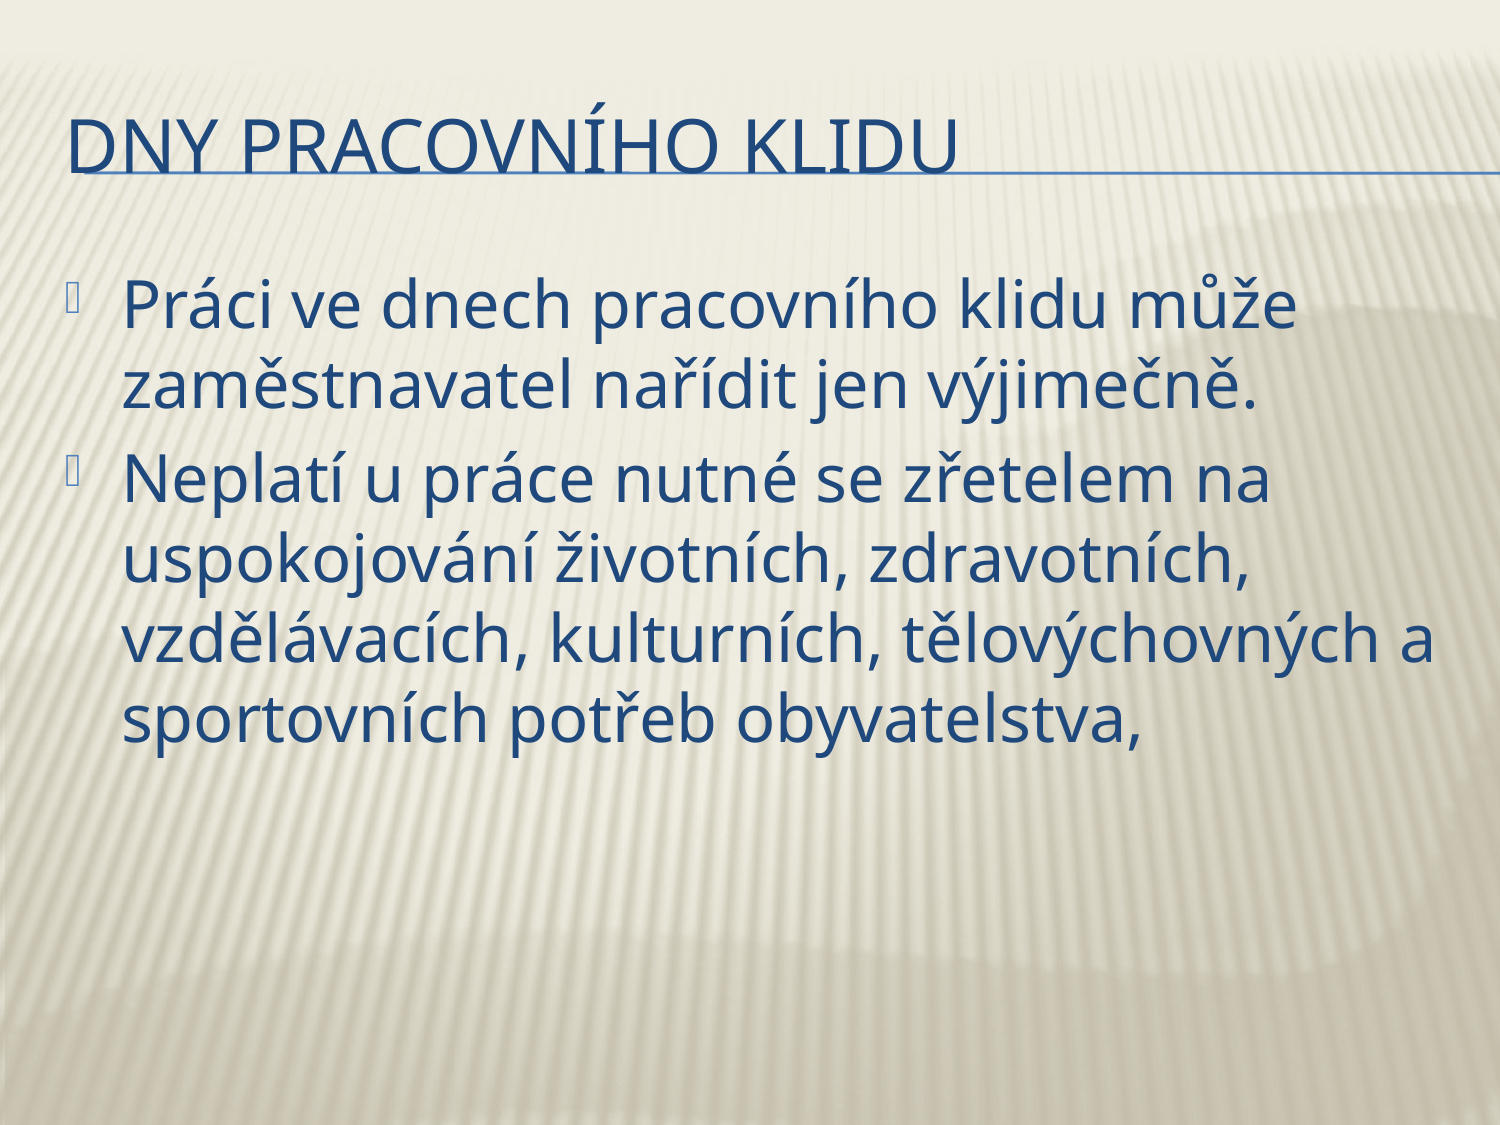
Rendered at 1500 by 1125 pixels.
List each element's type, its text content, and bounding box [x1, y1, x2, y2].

title Dny pracovního klidu [50, 75, 1475, 213]
list Práci ve dnech pracovního klidu může zaměstnavatel nařídit jen výjimečně. Neplatí u práce nutné se zřetelem na uspokojování životních, zdravotních, vzdělávacích, kulturních, tělovýchovných a sportovních potřeb obyvatelstva, [50, 254, 1475, 998]
